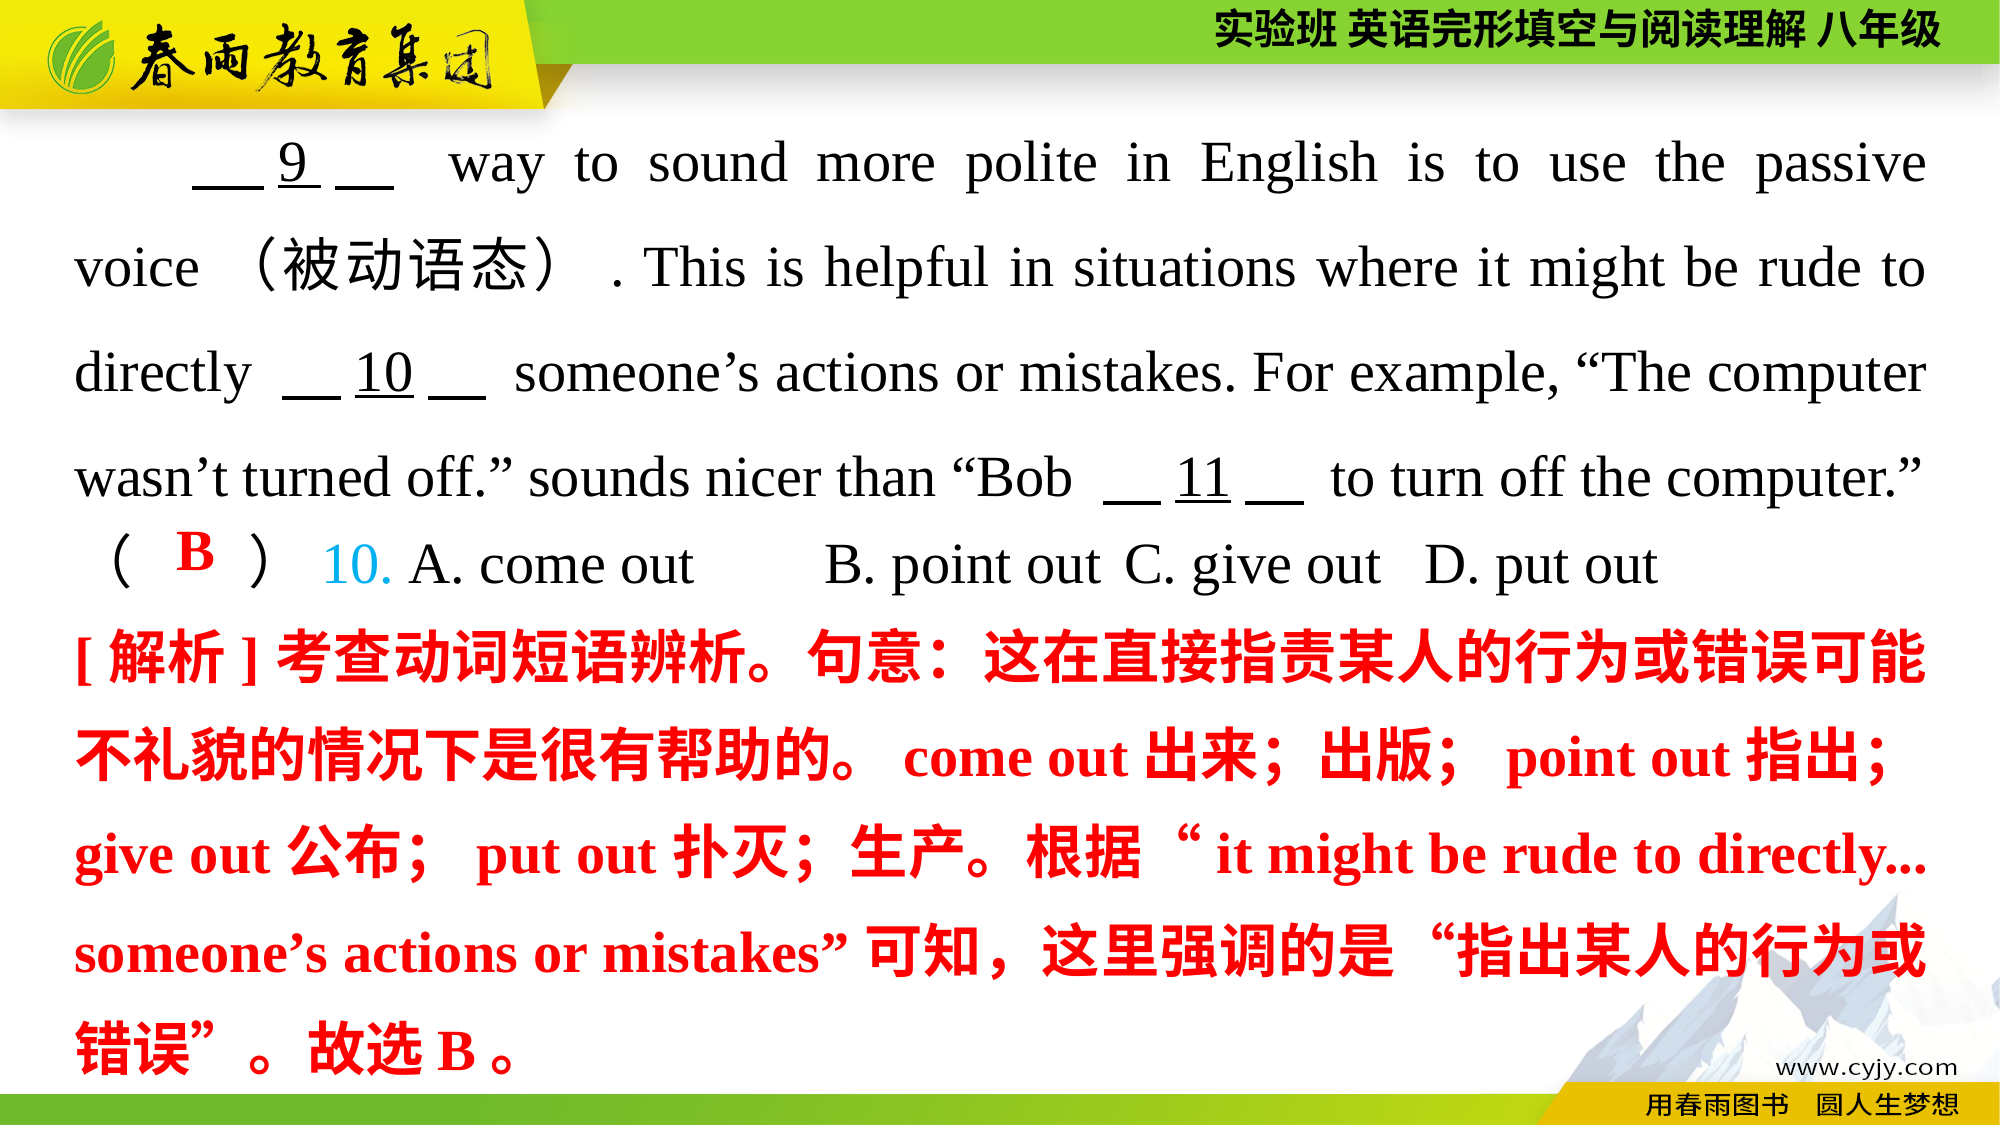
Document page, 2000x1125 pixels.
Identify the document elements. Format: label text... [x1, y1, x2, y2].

text_box （ ）10. A. come out B. point out C. give out D. put out [59, 489, 1944, 584]
text_box B [161, 504, 231, 584]
text_box [解析]考查动词短语辨析。句意：这在直接指责某人的行为或错误可能不礼貌的情况下是很有帮助的。come out出来；出版；point out指出；give out公布；put out扑灭；生产。根据“it might be rude to directly... someone’s actions or mistakes”可知，这里强调的是“指出某人的行为或错误”。故选B。 [59, 584, 1944, 1090]
picture [0, 0, 2000, 1125]
list 9 way to sound more polite in English is to use the passive voice（被动语态）. This is helpful in situations where it might be rude to directly 10 someone’s actions or mistakes. For example, “The computer wasn’t turned off.” sounds nicer than “Bob 11 to turn off the computer.” [59, 81, 1944, 489]
